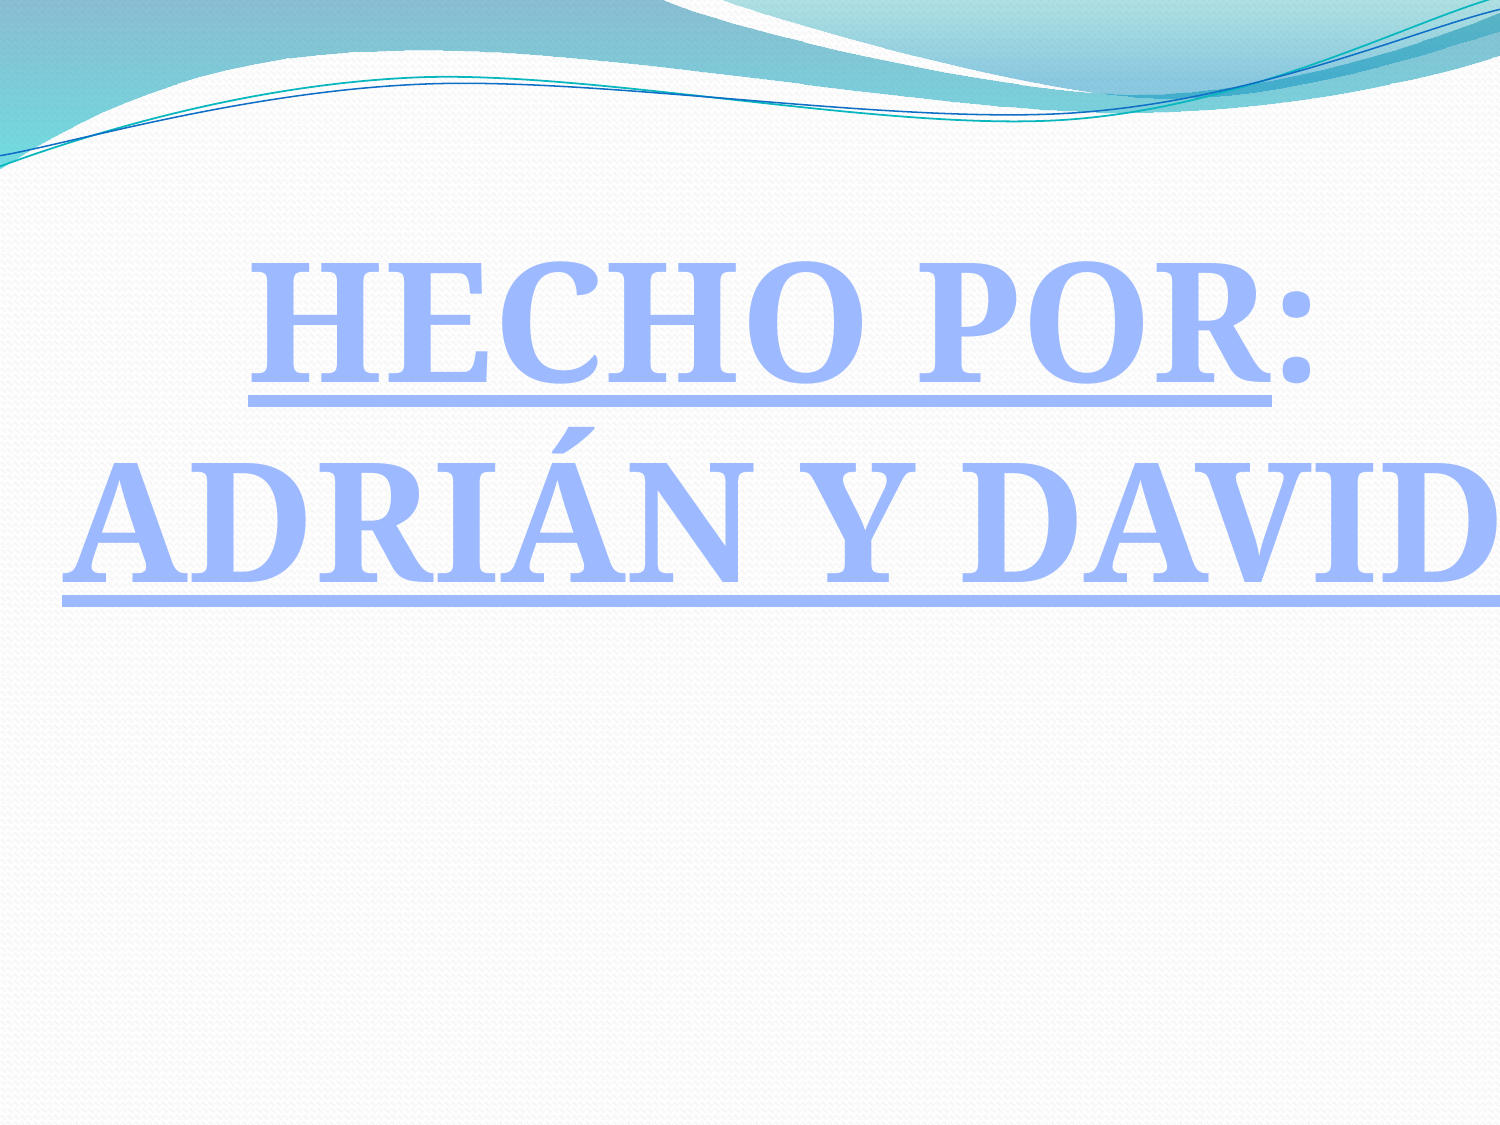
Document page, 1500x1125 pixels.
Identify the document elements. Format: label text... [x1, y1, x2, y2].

text_box HECHO POR: ADRIÁN Y DAVID [47, 208, 1500, 758]
